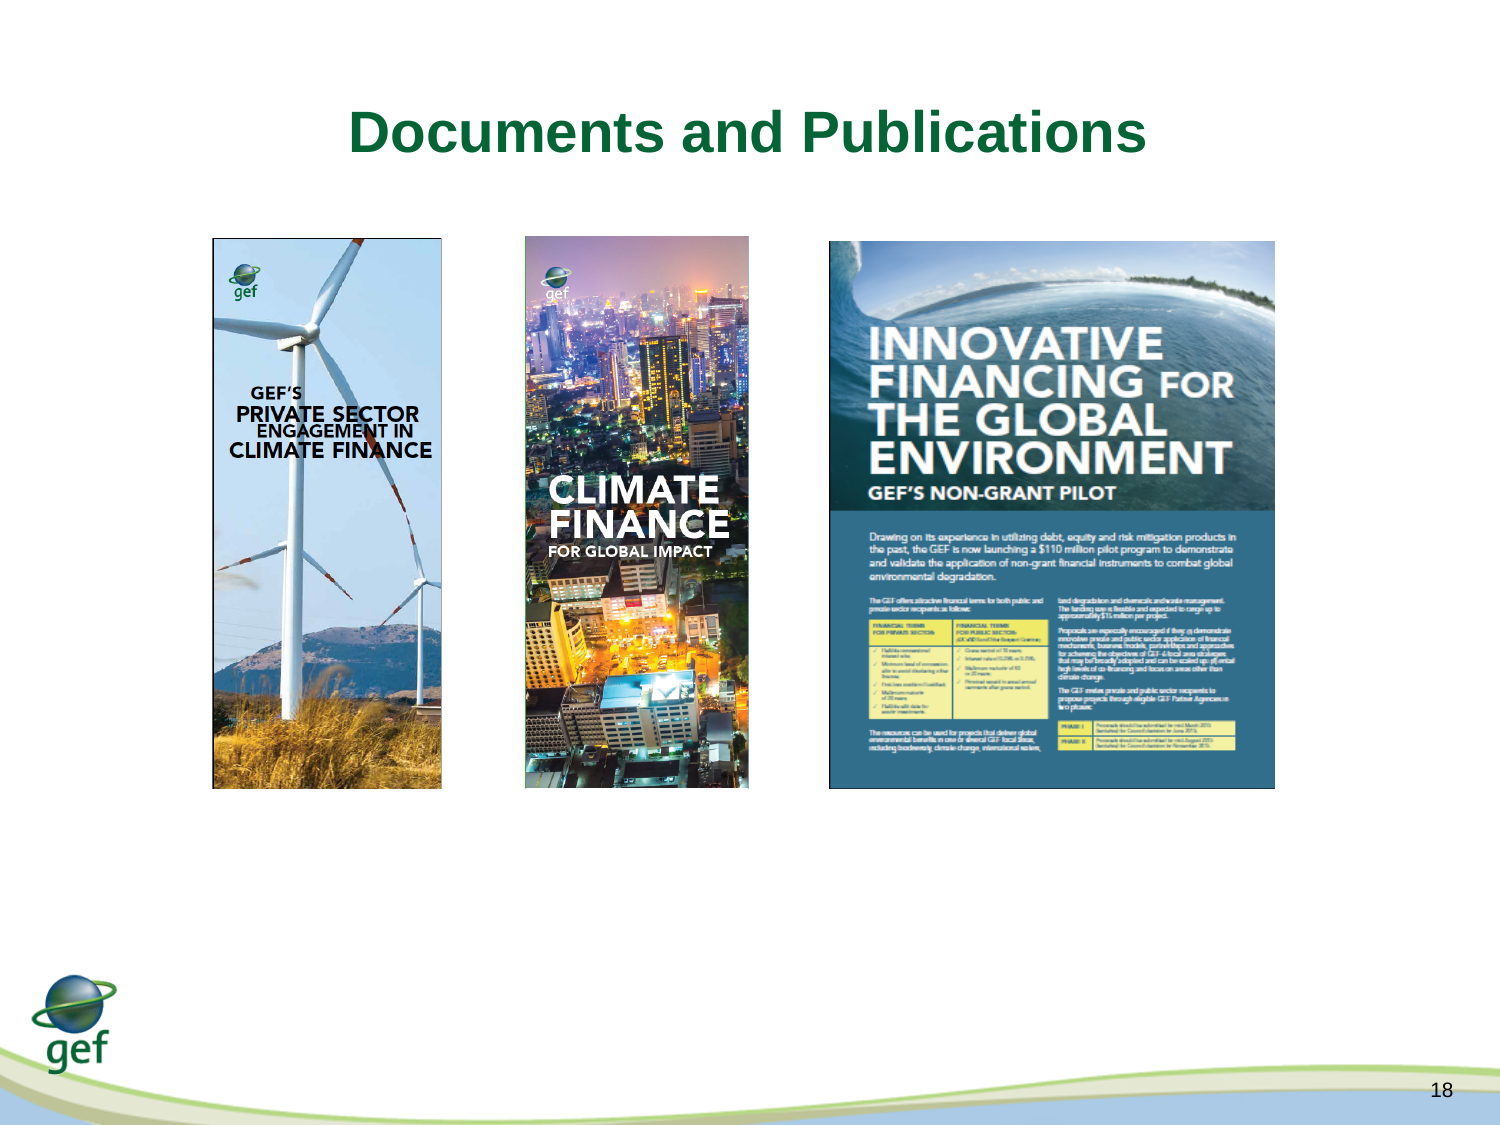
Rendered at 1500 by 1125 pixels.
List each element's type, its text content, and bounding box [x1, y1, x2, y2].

picture [828, 240, 1276, 789]
picture [0, 922, 1500, 1125]
picture [212, 238, 442, 789]
title Documents and Publications [27, 94, 1470, 165]
picture [524, 235, 749, 789]
